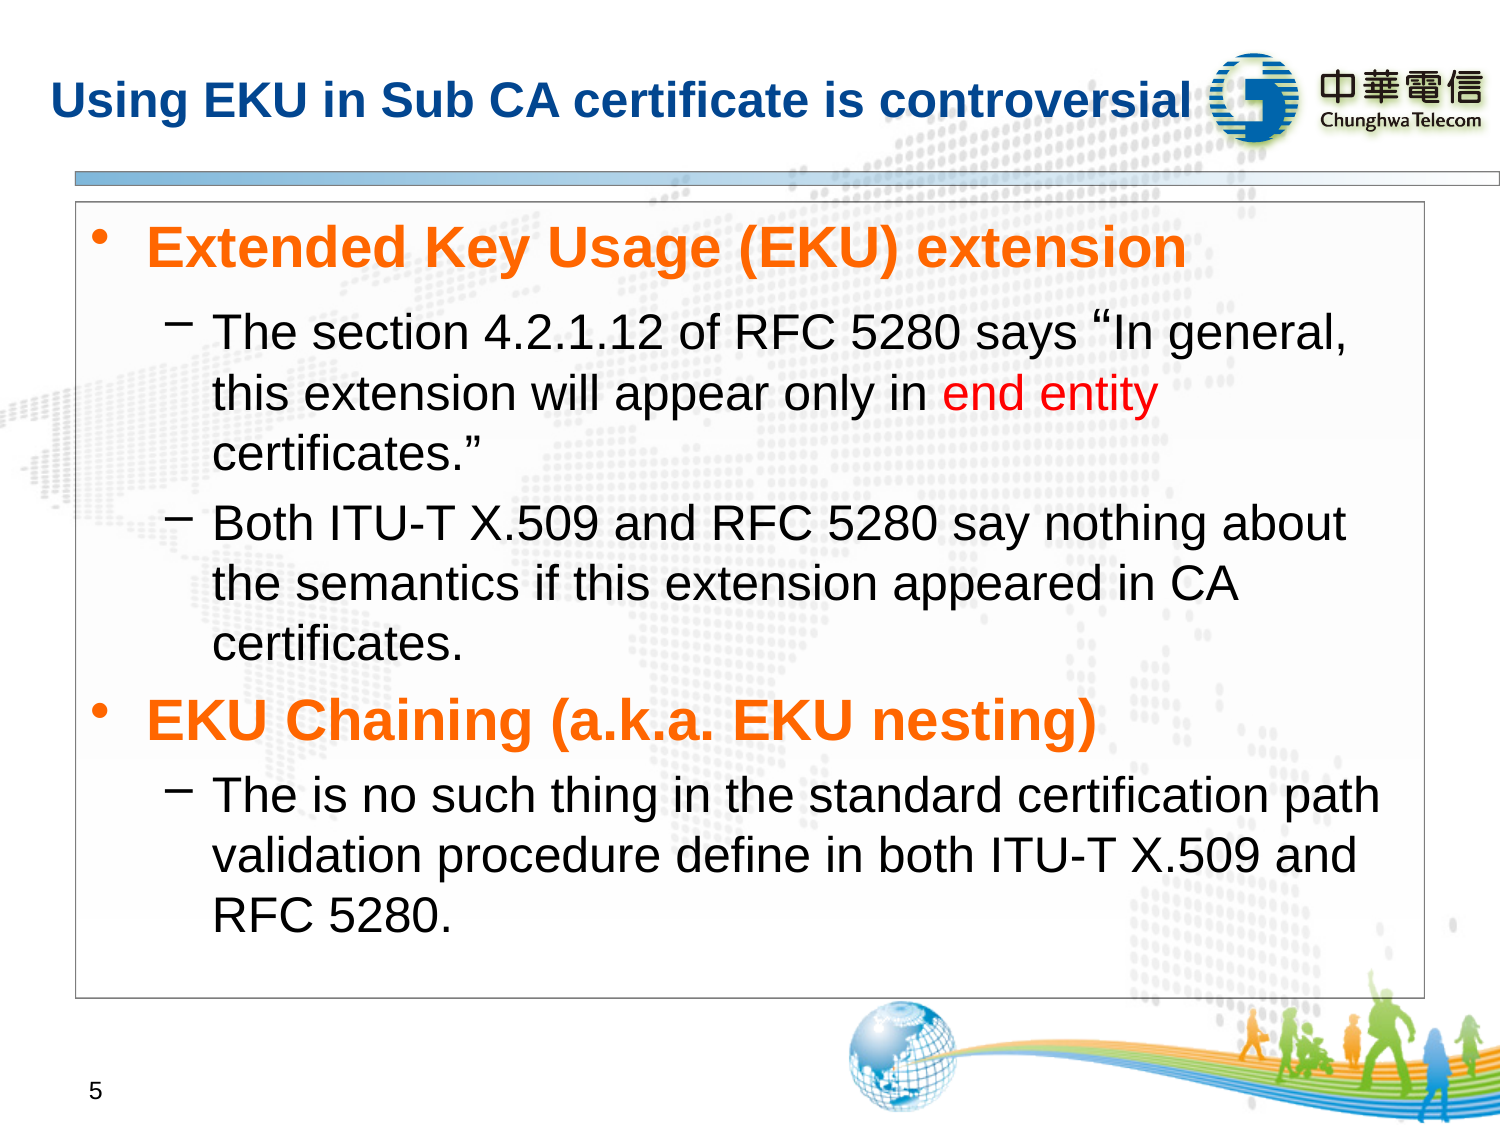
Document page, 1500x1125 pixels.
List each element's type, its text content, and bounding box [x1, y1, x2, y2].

slide_number 5 [73, 1066, 425, 1106]
title Using EKU in Sub CA certificate is controversial [35, 26, 1391, 168]
picture [1424, 1112, 1441, 1116]
picture [1426, 1106, 1442, 1110]
picture [0, 0, 1500, 1125]
table_cell Starfield [1266, 173, 1433, 184]
list Extended Key Usage (EKU) extension The section 4.2.1.12 of RFC 5280 says “In general, this extension will appear only in end entity certificates.” Both ITU-T X.509 and RFC 5280 say nothing about the semantics if this extension appeared in CA certificates. EKU Chaining (a.k.a. EKU nesting) The is no such thing in the standard certification path validation procedure define in both ITU-T X.509 and RFC 5280. [74, 201, 1426, 999]
